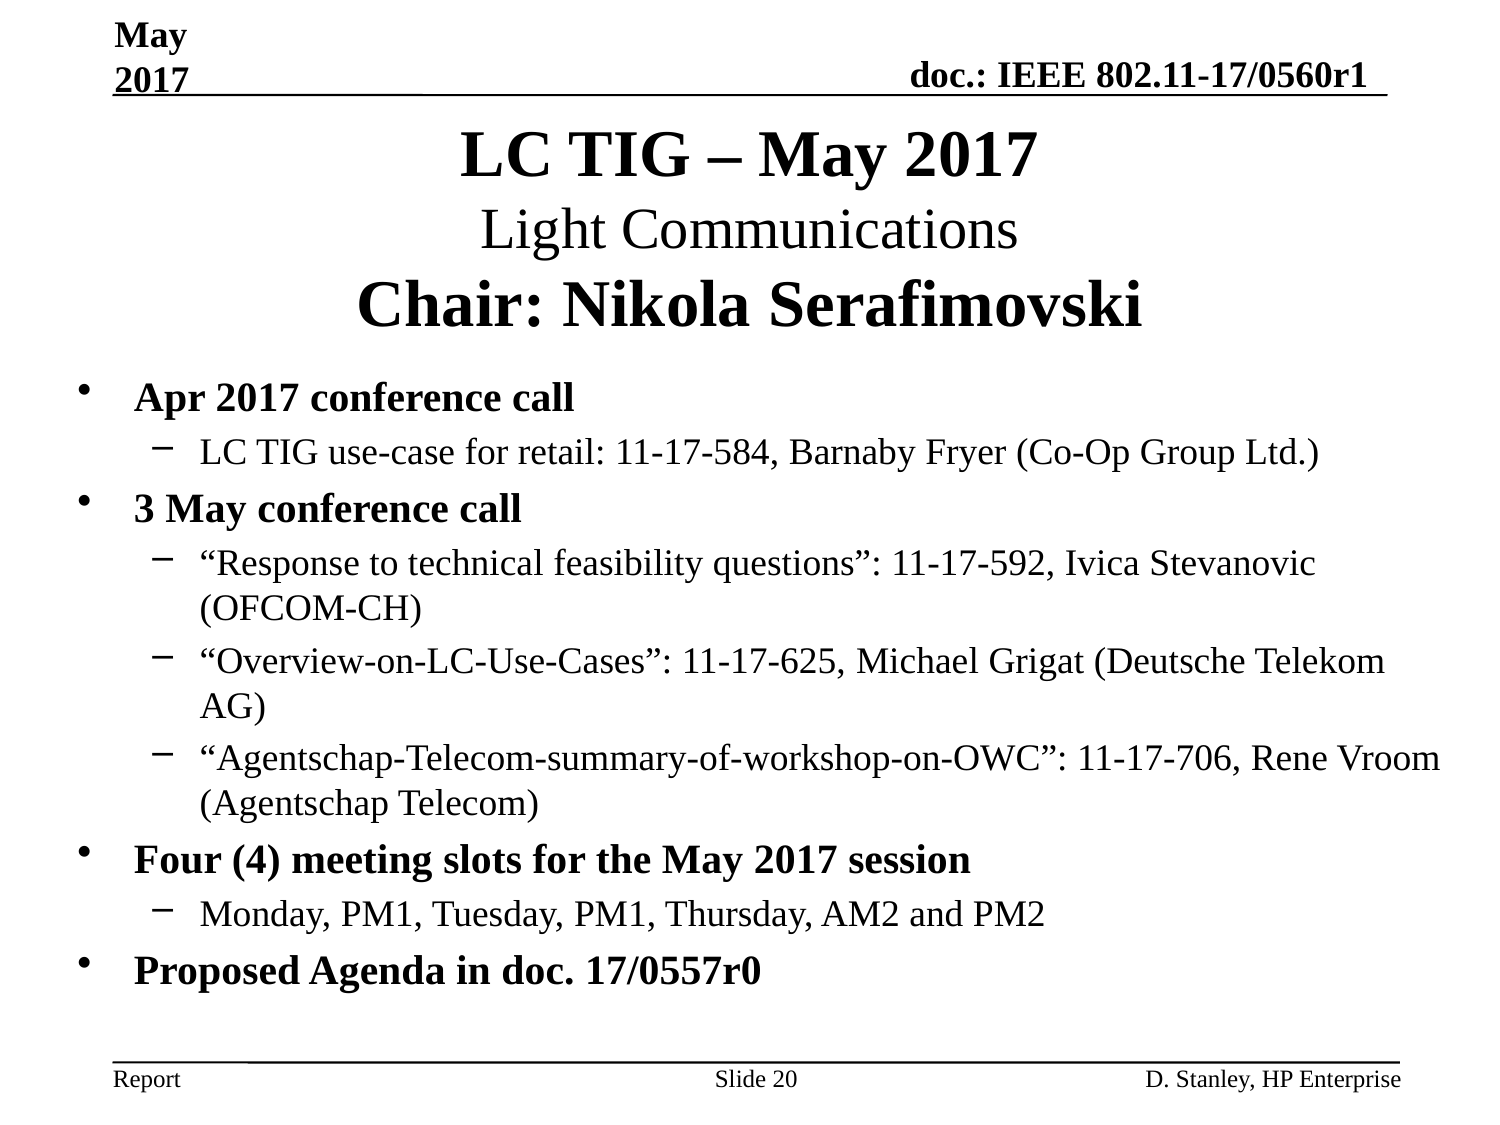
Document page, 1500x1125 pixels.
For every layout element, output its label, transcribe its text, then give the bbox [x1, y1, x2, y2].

title LC TIG – May 2017 Light Communications Chair: Nikola Serafimovski [112, 137, 1388, 313]
list Apr 2017 conference call LC TIG use-case for retail: 11-17-584, Barnaby Fryer (Co-Op Group Ltd.) 3 May conference call “Response to technical feasibility questions”: 11-17-592, Ivica Stevanovic (OFCOM-CH) “Overview-on-LC-Use-Cases”: 11-17-625, Michael Grigat (Deutsche Telekom AG) “Agentschap-Telecom-summary-of-workshop-on-OWC”: 11-17-706, Rene Vroom (Agentschap Telecom) Four (4) meeting slots for the May 2017 session Monday, PM1, Tuesday, PM1, Thursday, AM2 and PM2 Proposed Agenda in doc. 17/0557r0 [62, 362, 1463, 1100]
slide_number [114, 54, 269, 100]
footer D. Stanley, HP Enterprise [1057, 1062, 1402, 1093]
slide_number Slide 20 [712, 1062, 800, 1093]
